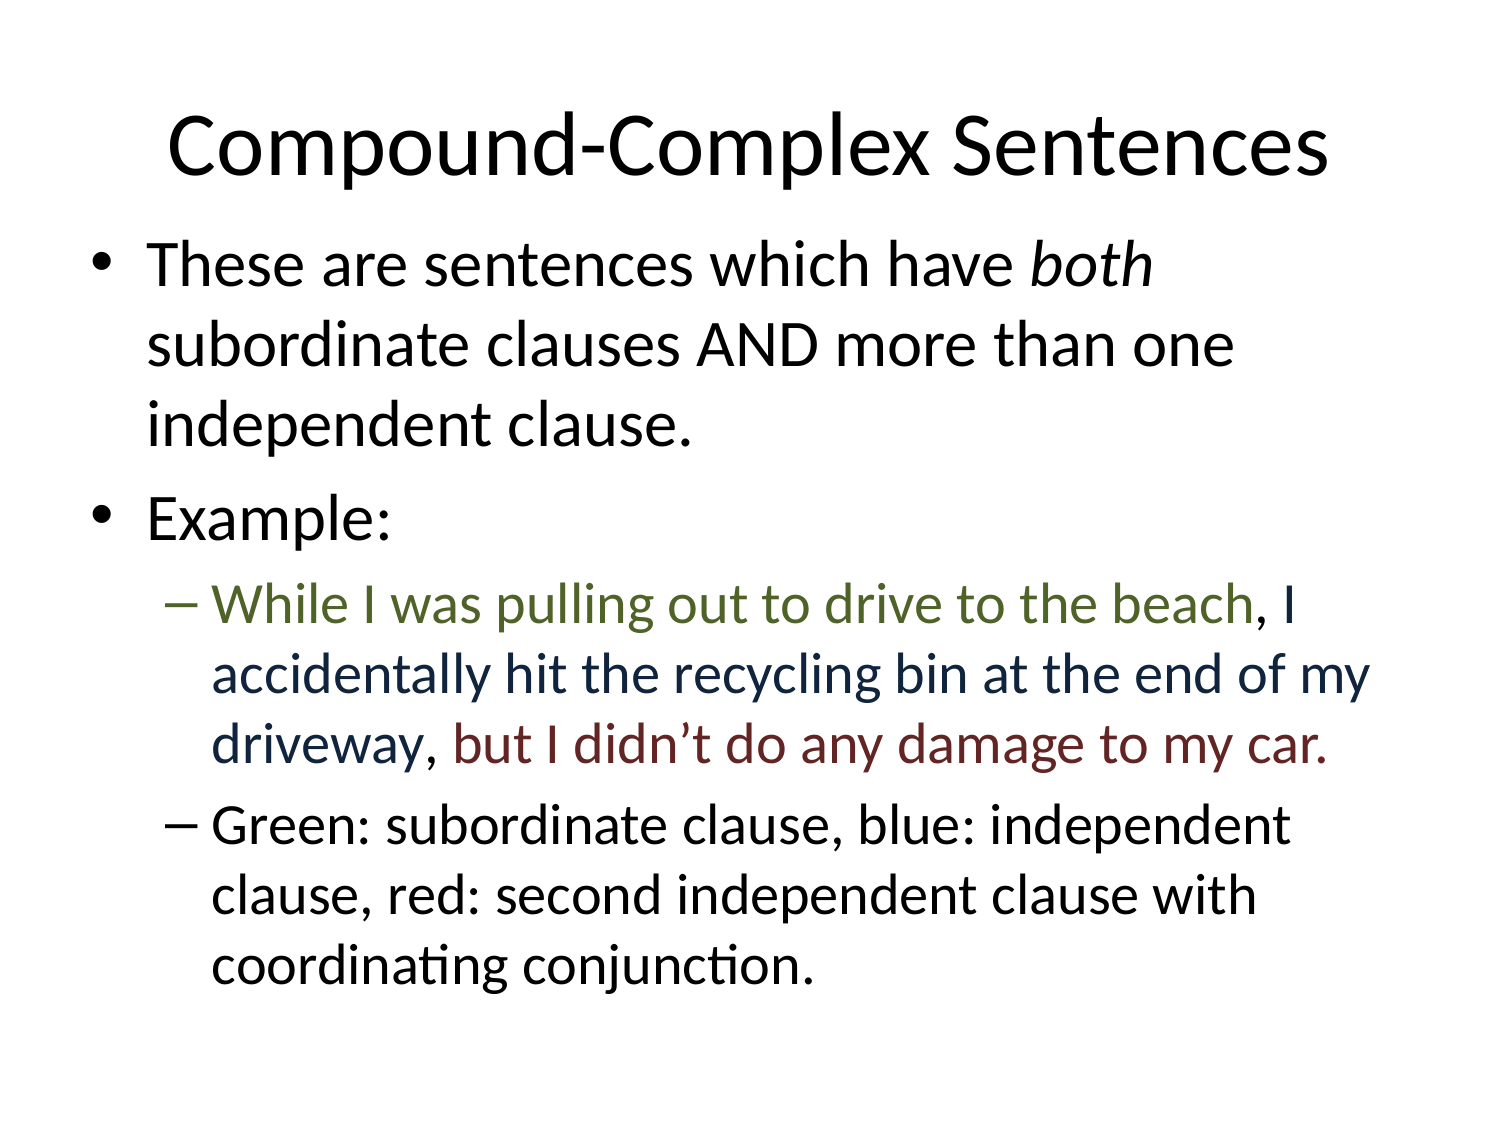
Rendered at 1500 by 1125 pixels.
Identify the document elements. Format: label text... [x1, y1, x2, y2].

title Compound-Complex Sentences [75, 45, 1425, 212]
list These are sentences which have both subordinate clauses AND more than one independent clause. Example: While I was pulling out to drive to the beach, I accidentally hit the recycling bin at the end of my driveway, but I didn’t do any damage to my car. Green: subordinate clause, blue: independent clause, red: second independent clause with coordinating conjunction. [75, 212, 1425, 1075]
